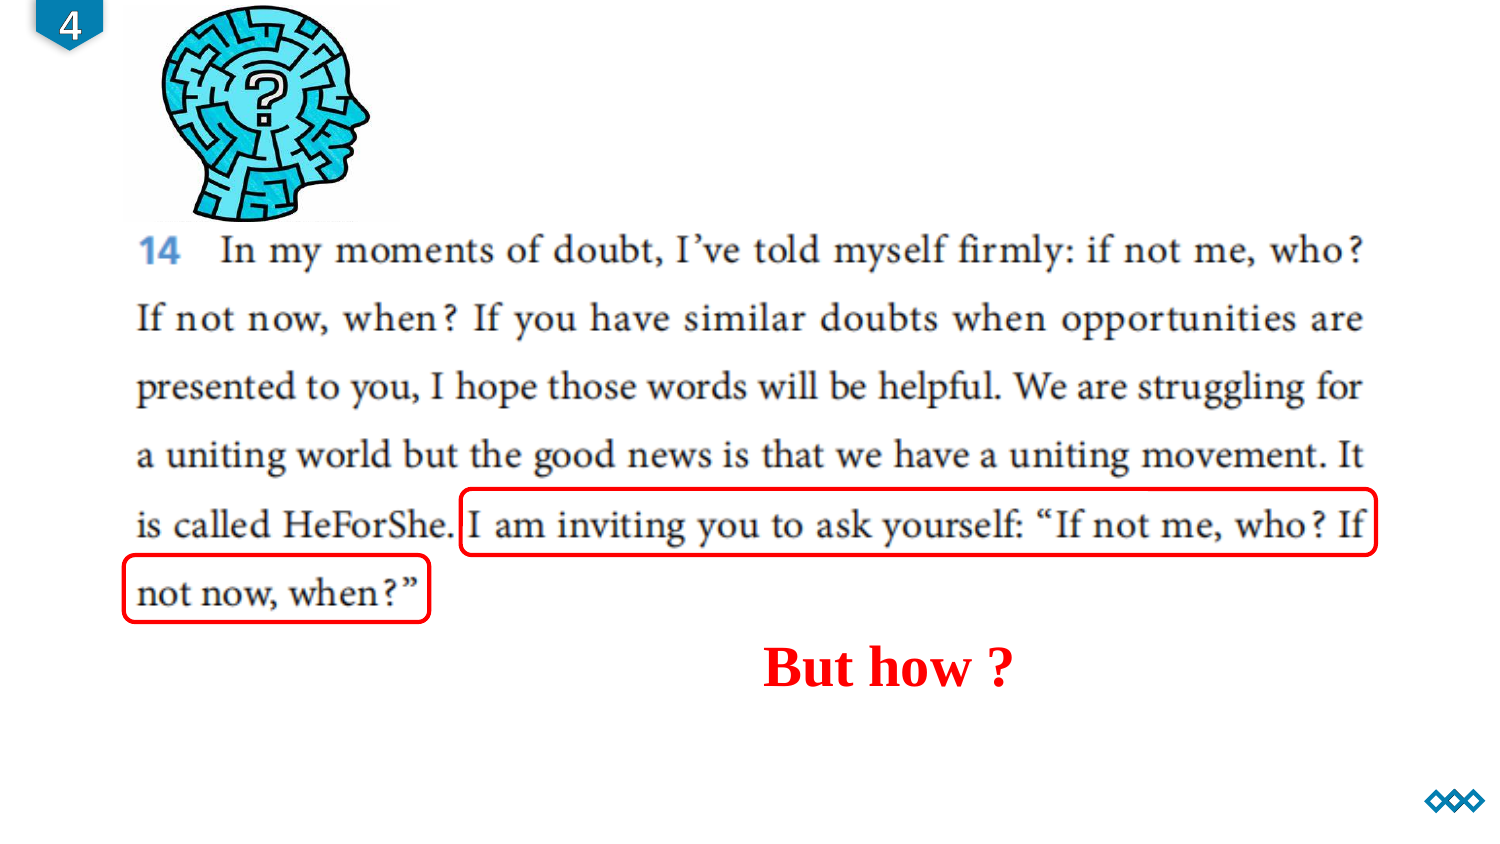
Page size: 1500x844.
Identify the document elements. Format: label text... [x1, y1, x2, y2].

title But how ? [493, 623, 1282, 738]
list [123, 221, 1377, 623]
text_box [123, 5, 400, 222]
text_box 4 [27, 0, 114, 56]
